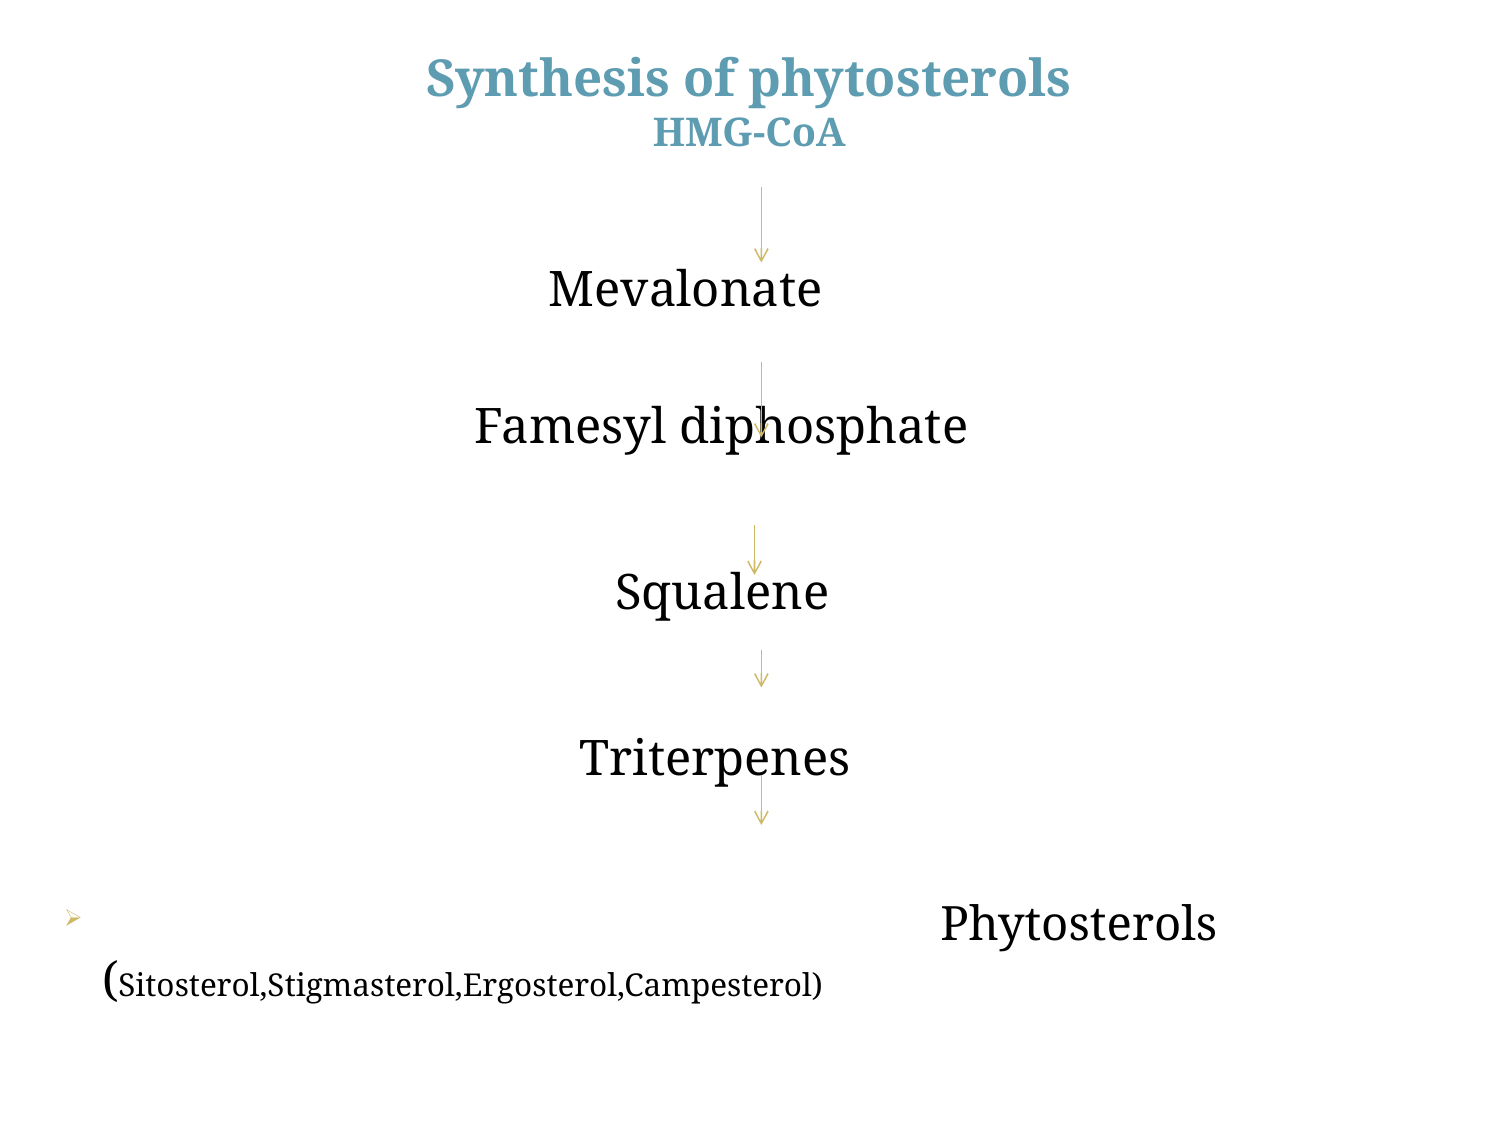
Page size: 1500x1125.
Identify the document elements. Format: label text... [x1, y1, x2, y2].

slide_number 27 [715, 168, 791, 241]
list Mevalonate Famesyl diphosphate Squalene Triterpenes Phytosterols (Sitosterol,Stigmasterol,Ergosterol,Campesterol) [49, 250, 1445, 1075]
title Synthesis of phytosterols HMG-CoA [49, 37, 1450, 162]
